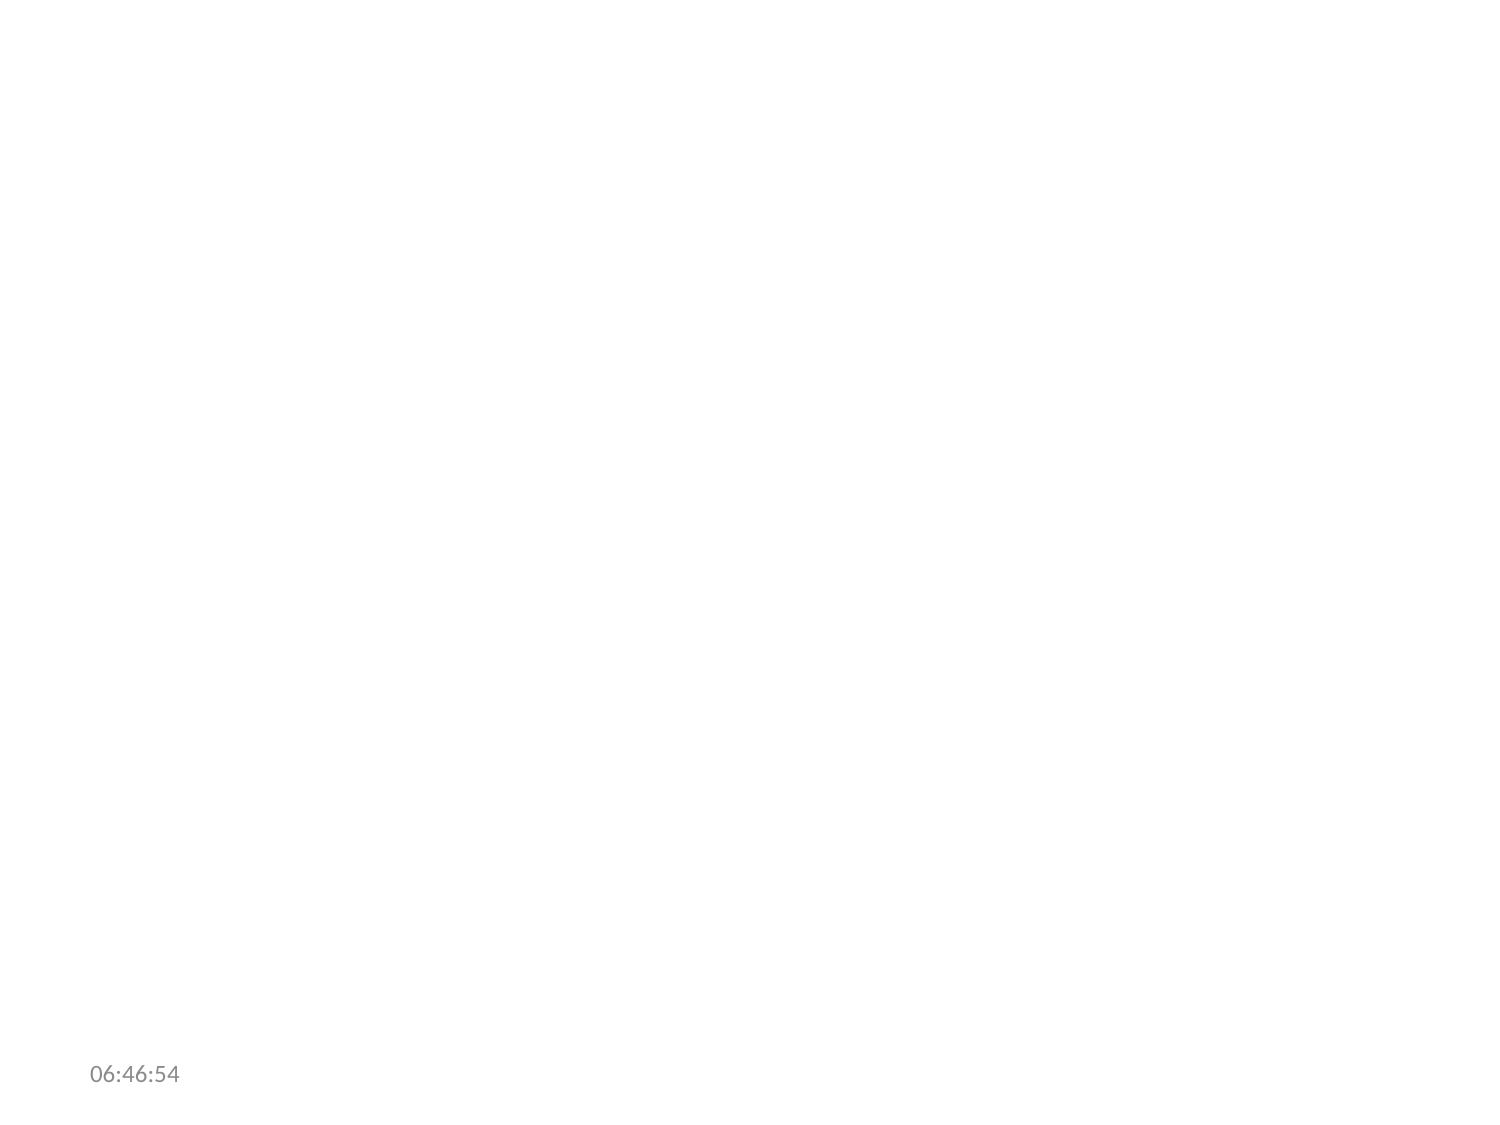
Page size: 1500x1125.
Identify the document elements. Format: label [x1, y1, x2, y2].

slide_number [75, 1042, 425, 1103]
